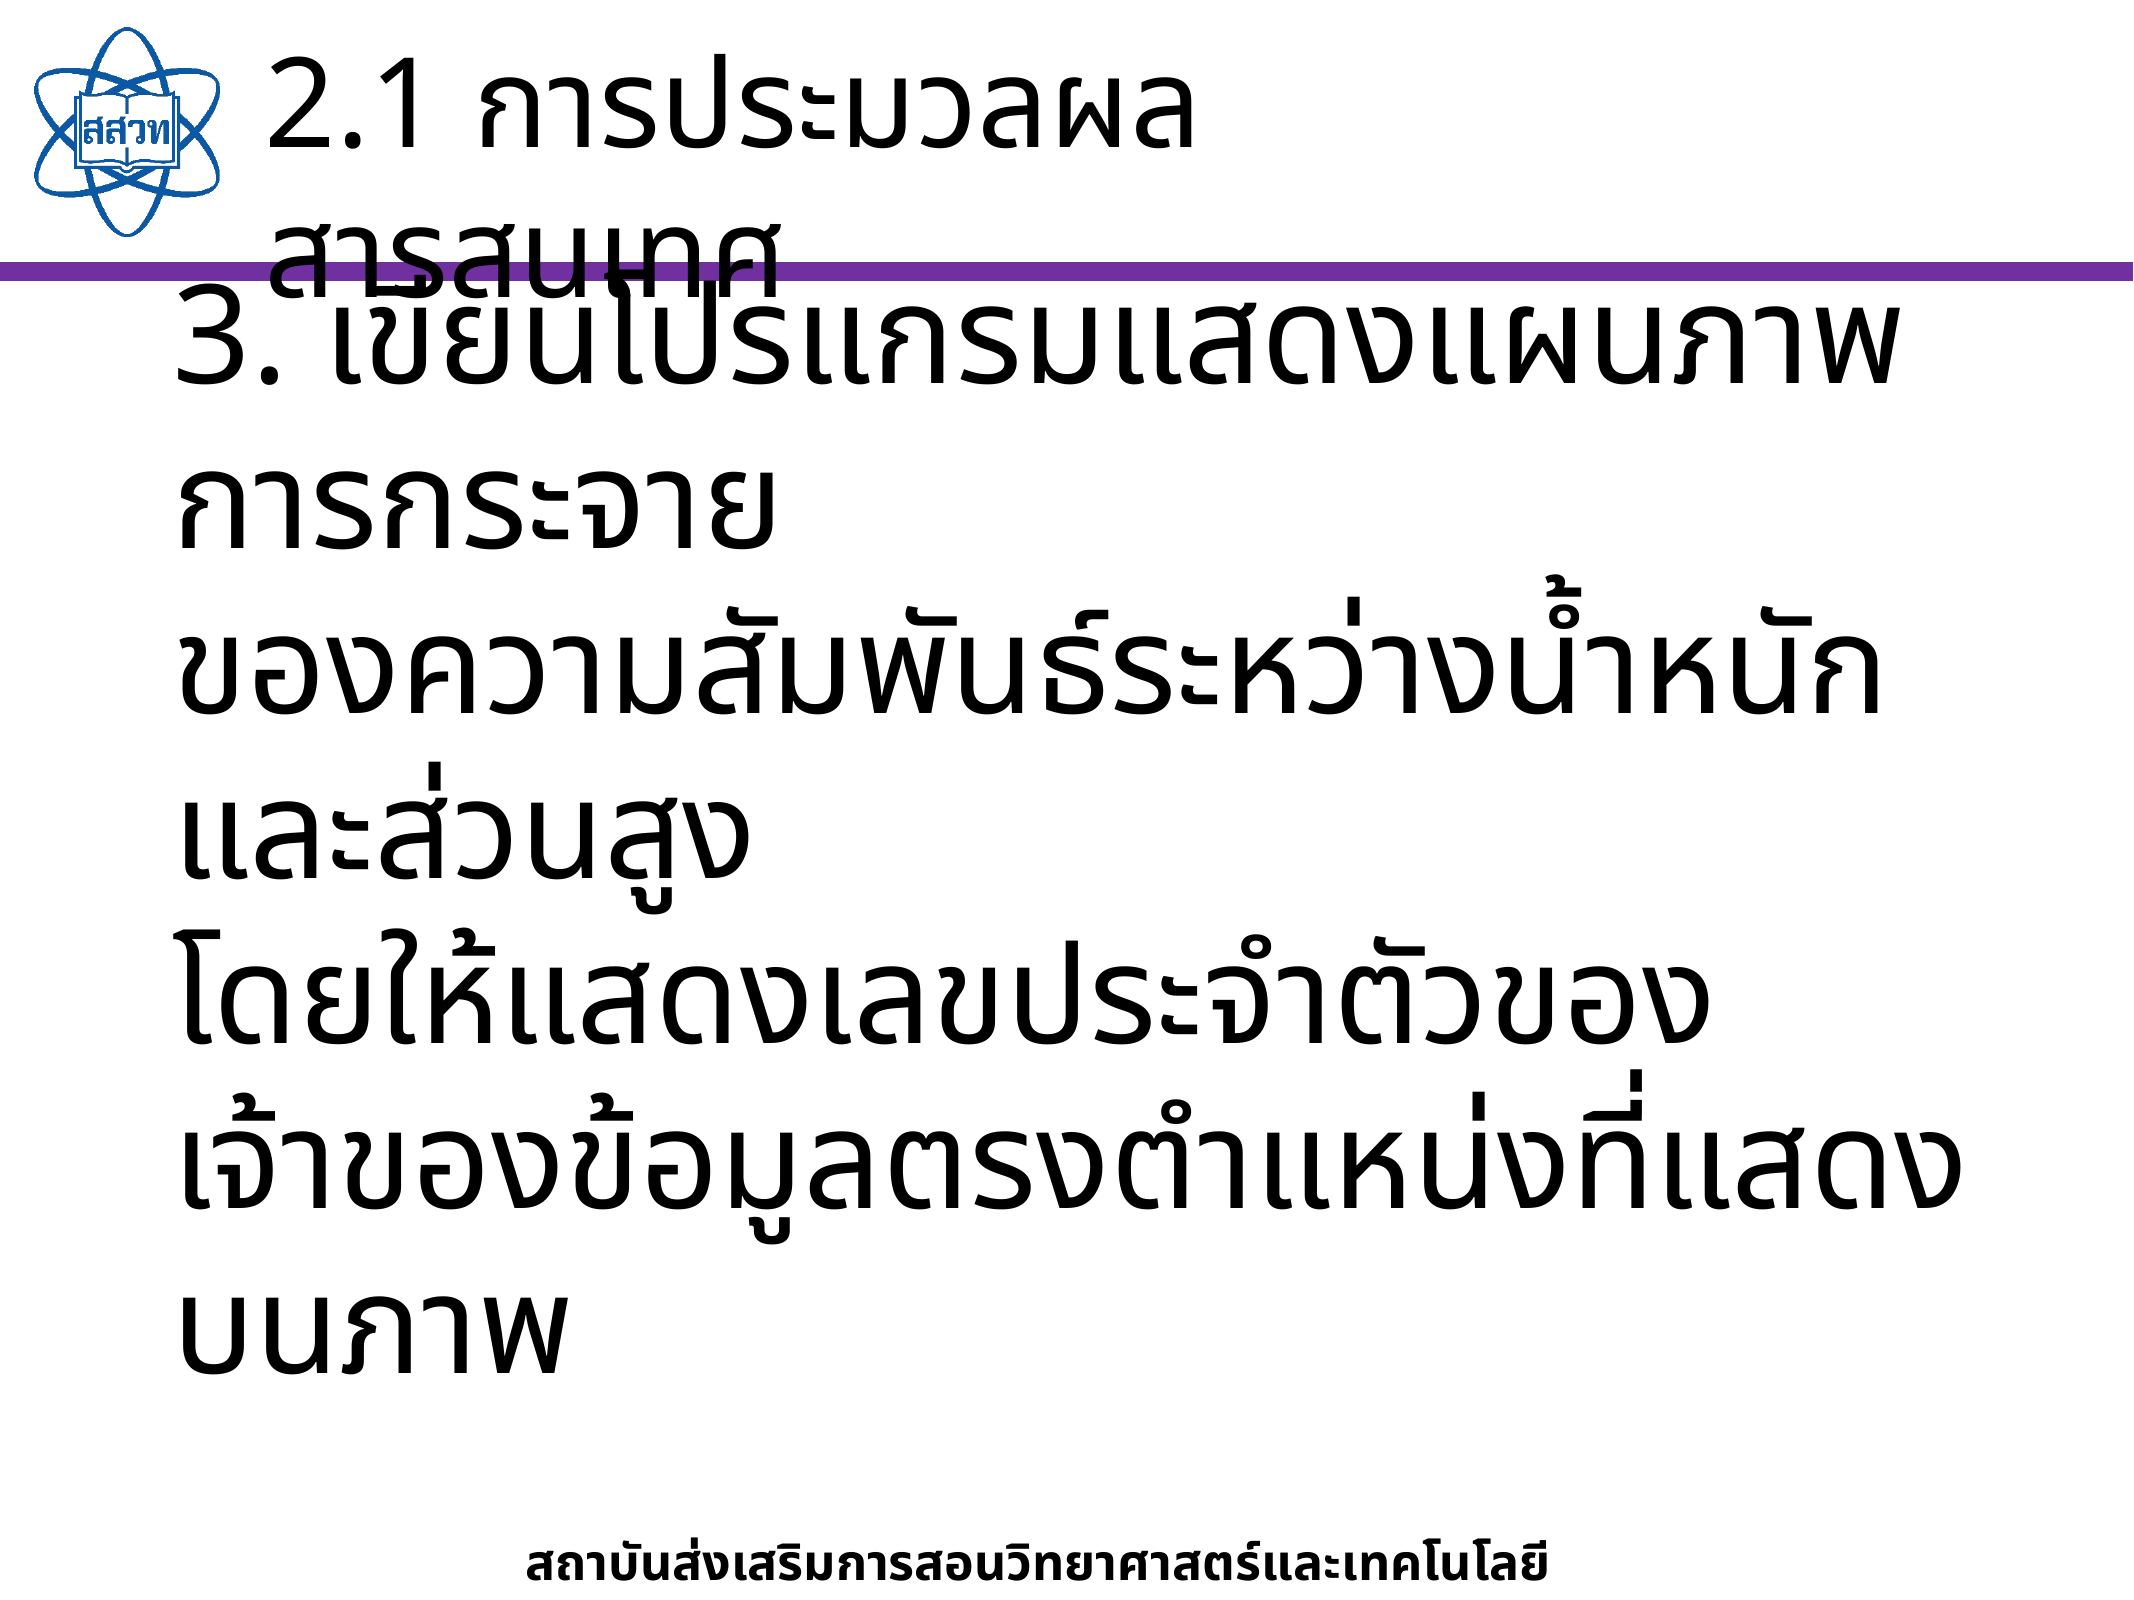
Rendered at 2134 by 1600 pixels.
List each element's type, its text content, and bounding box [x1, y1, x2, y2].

text_box 3. เขียนโปรแกรมแสดงแผนภาพการกระจาย ของความสัมพันธ์ระหว่างน้ำหนักและส่วนสูง โดยให้แสดงเลขประจำตัวของเจ้าของข้อมูลตรงตำแหน่งที่แสดงบนภาพ [164, 482, 2043, 1166]
text_box 2.1 การประมวลผลสารสนเทศ [256, 88, 1347, 257]
picture [33, 27, 220, 237]
text_box สถาบันส่งเสริมการสอนวิทยาศาสตร์และเทคโนโลยี [74, 1522, 2002, 1589]
